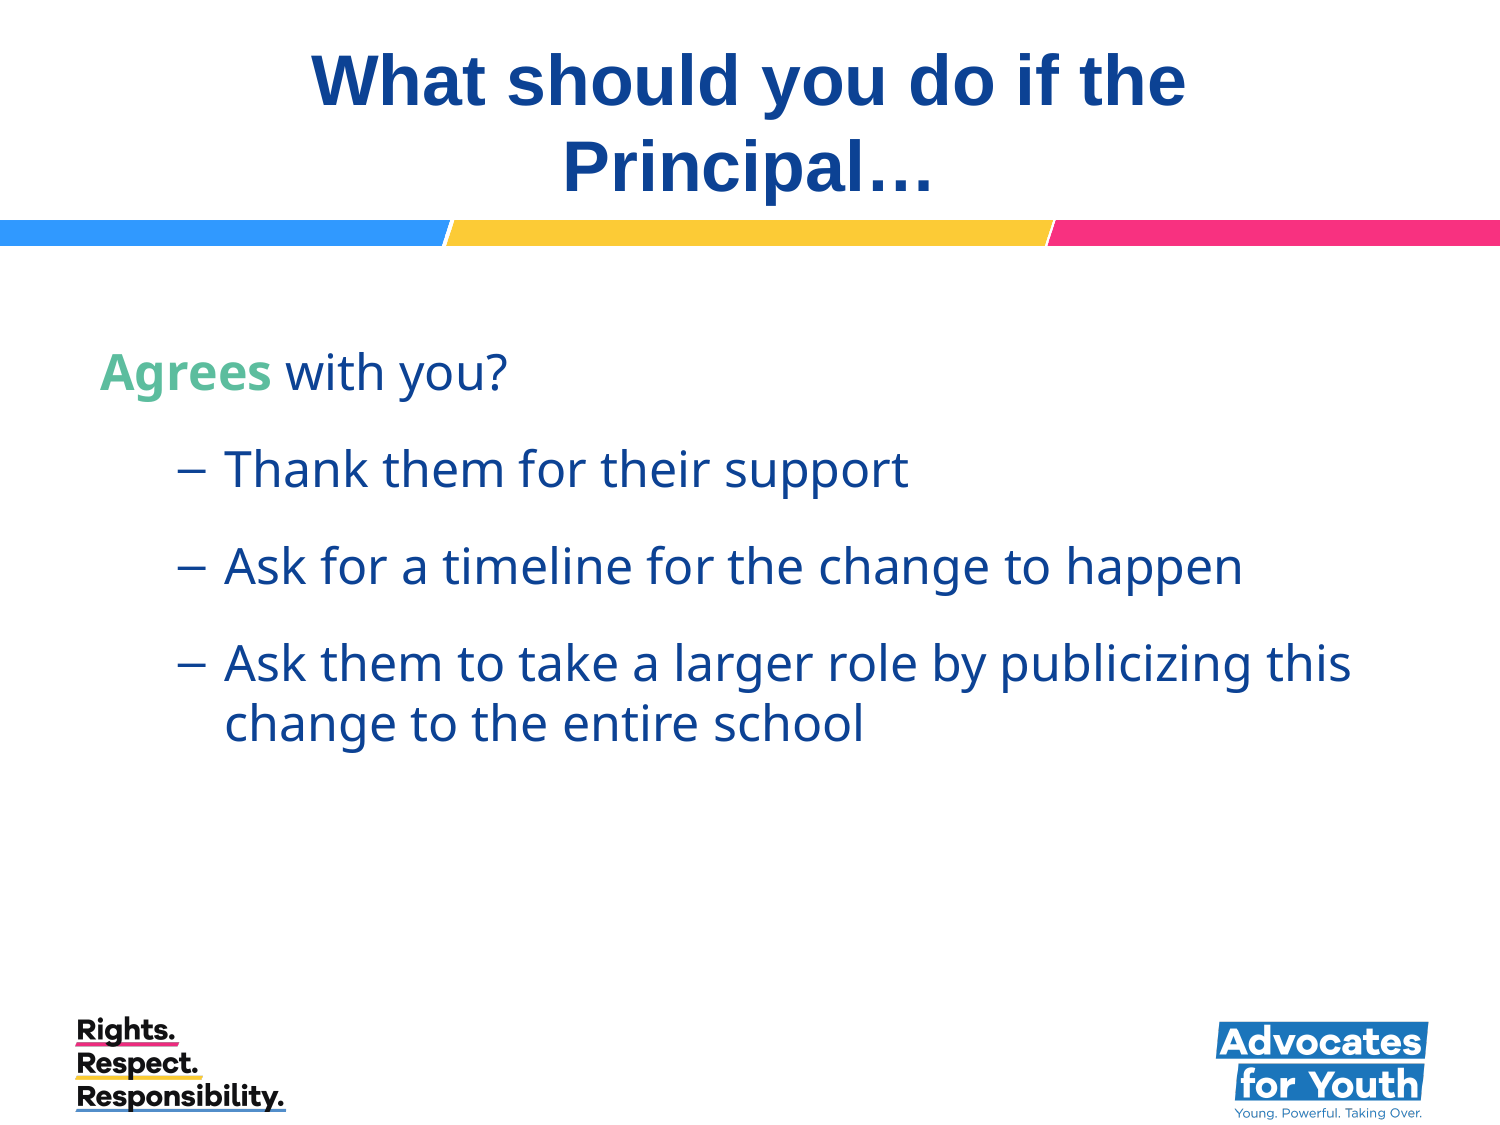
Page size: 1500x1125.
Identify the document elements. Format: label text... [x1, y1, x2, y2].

list Agrees with you? Thank them for their support Ask for a timeline for the change to happen Ask them to take a larger role by publicizing this change to the entire school [75, 332, 1425, 879]
picture [0, 207, 1500, 258]
title What should you do if the Principal… [112, 26, 1388, 214]
